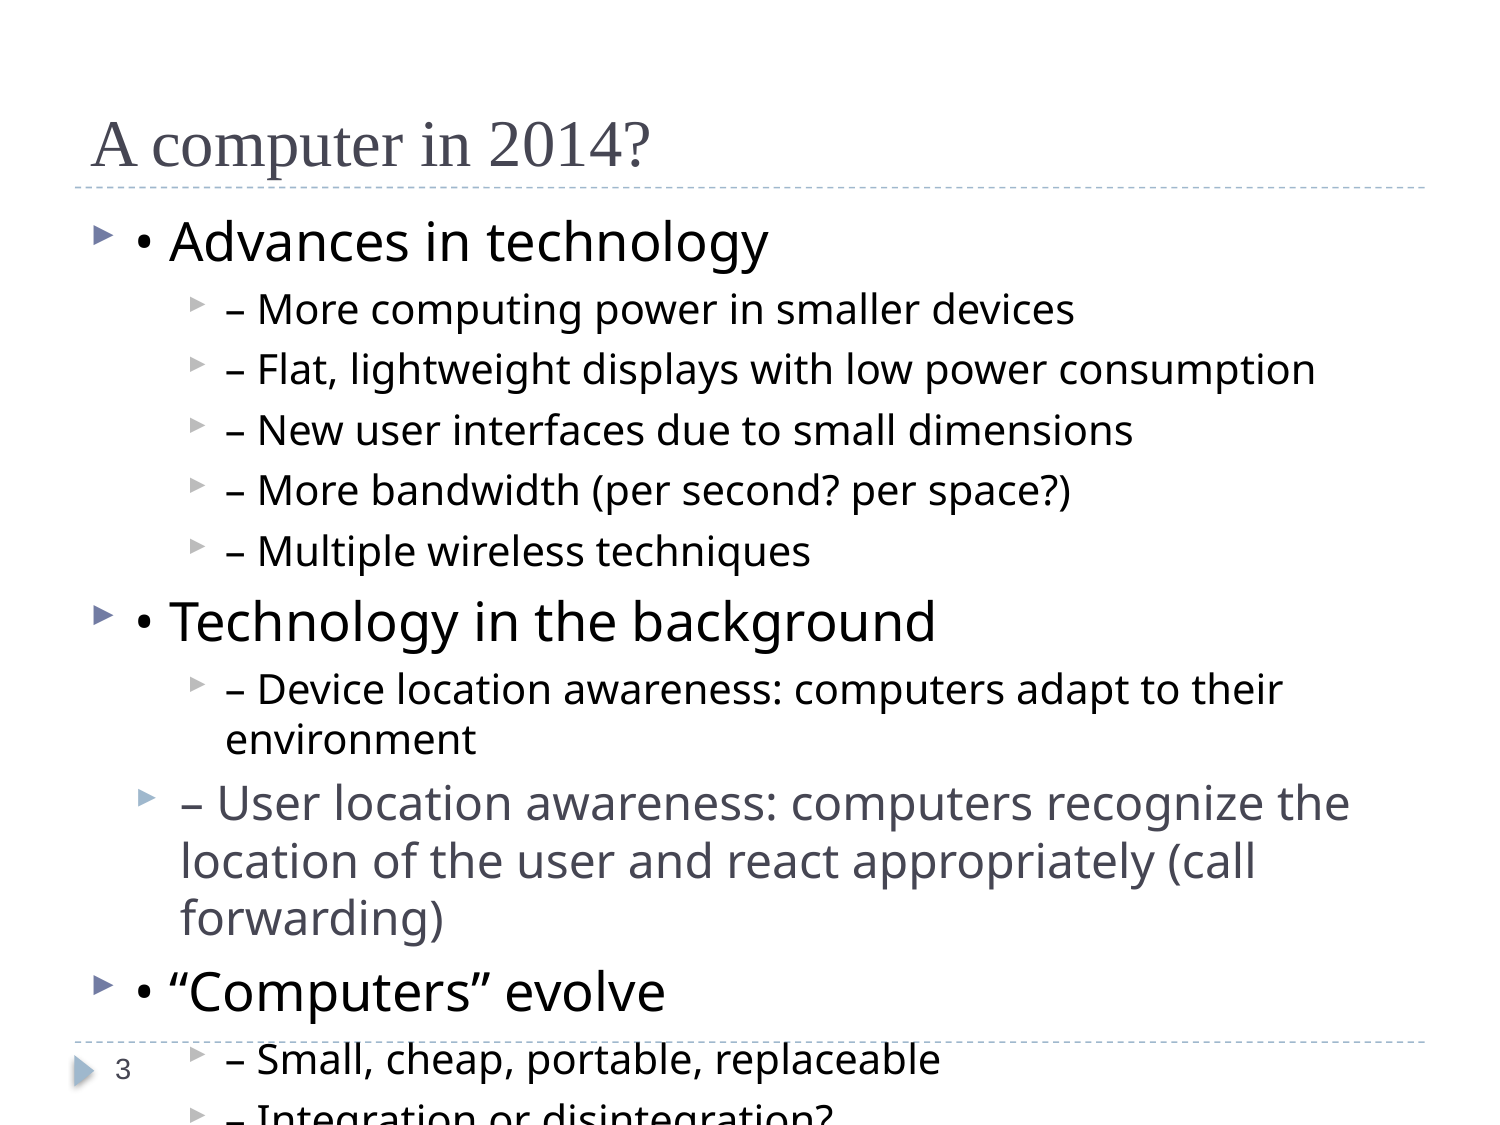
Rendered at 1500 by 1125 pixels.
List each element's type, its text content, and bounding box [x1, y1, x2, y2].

slide_number 3 [100, 1042, 426, 1103]
list • Advances in technology – More computing power in smaller devices – Flat, lightweight displays with low power consumption – New user interfaces due to small dimensions – More bandwidth (per second? per space?) – Multiple wireless techniques • Technology in the background – Device location awareness: computers adapt to their environment – User location awareness: computers recognize the location of the user and react appropriately (call forwarding) • “Computers” evolve – Small, cheap, portable, replaceable – Integration or disintegration? [74, 199, 1426, 1011]
title A computer in 2014? [74, 24, 1426, 188]
